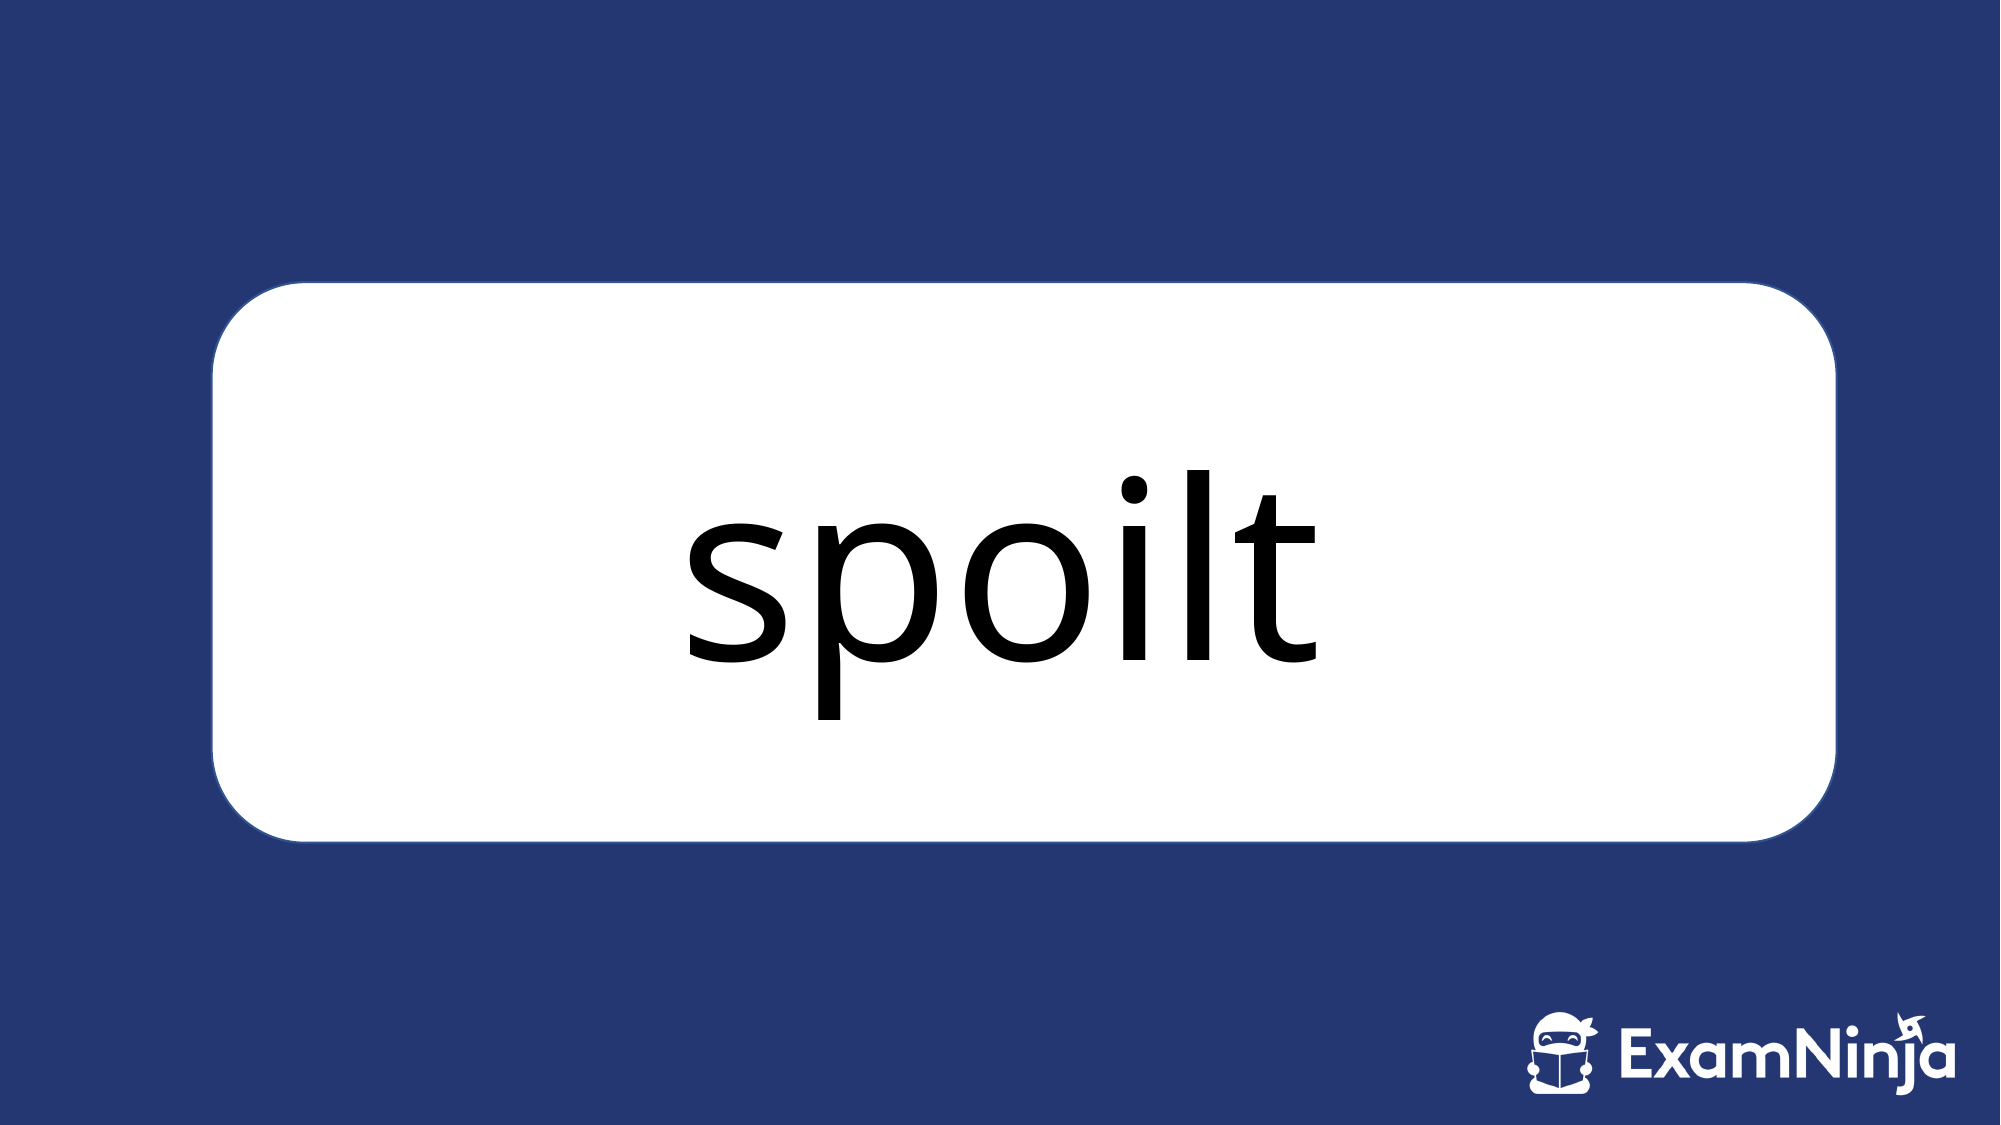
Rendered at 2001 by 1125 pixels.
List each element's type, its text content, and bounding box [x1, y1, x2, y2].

text_box [210, 719, 1838, 844]
text_box [210, 281, 1838, 403]
picture [1501, 1003, 1979, 1102]
text_box spoilt [143, 403, 1857, 719]
